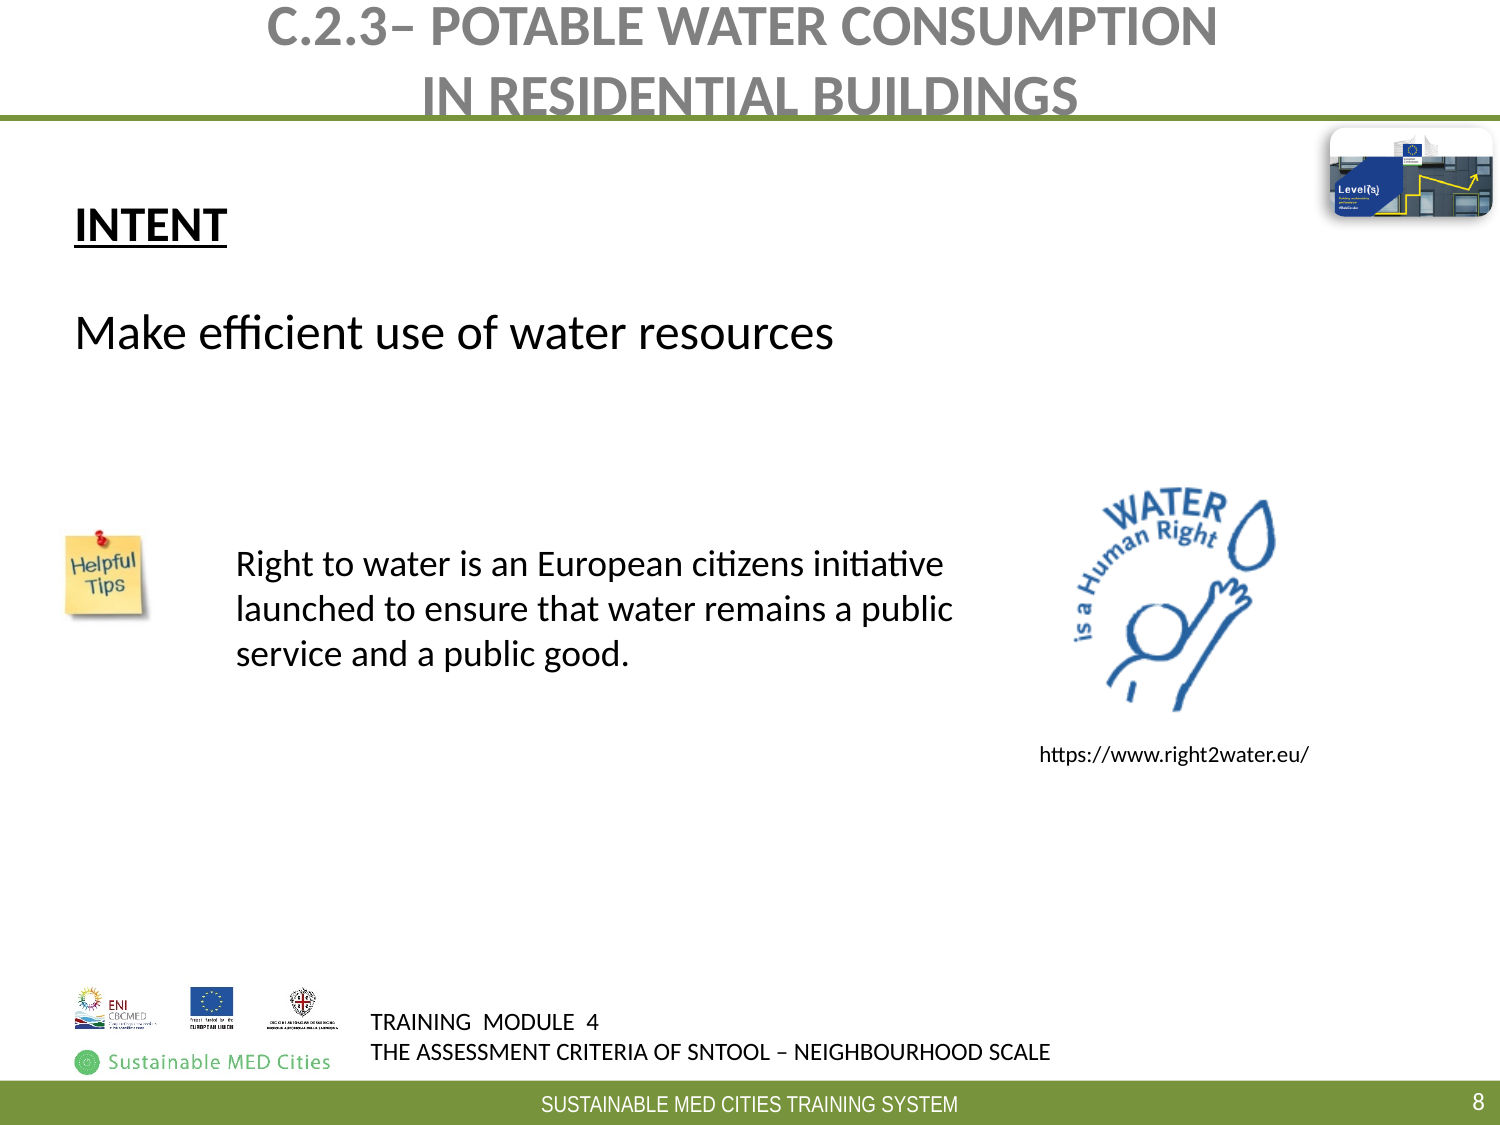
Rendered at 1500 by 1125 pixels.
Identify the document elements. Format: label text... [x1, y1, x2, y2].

title C.2.3– POTABLE WATER CONSUMPTION IN RESIDENTIAL BUILDINGS [0, 0, 1500, 115]
picture [1056, 472, 1298, 717]
list INTENT Make efficient use of water resources [59, 184, 1441, 920]
text_box https://www.right2water.eu/ [1024, 732, 1331, 775]
picture [62, 978, 356, 1080]
picture [59, 528, 155, 625]
slide_number 8 [1149, 1070, 1500, 1125]
text_box Right to water is an European citizens initiative launched to ensure that water remains a public service and a public good. [221, 531, 1022, 681]
picture [1329, 127, 1493, 217]
